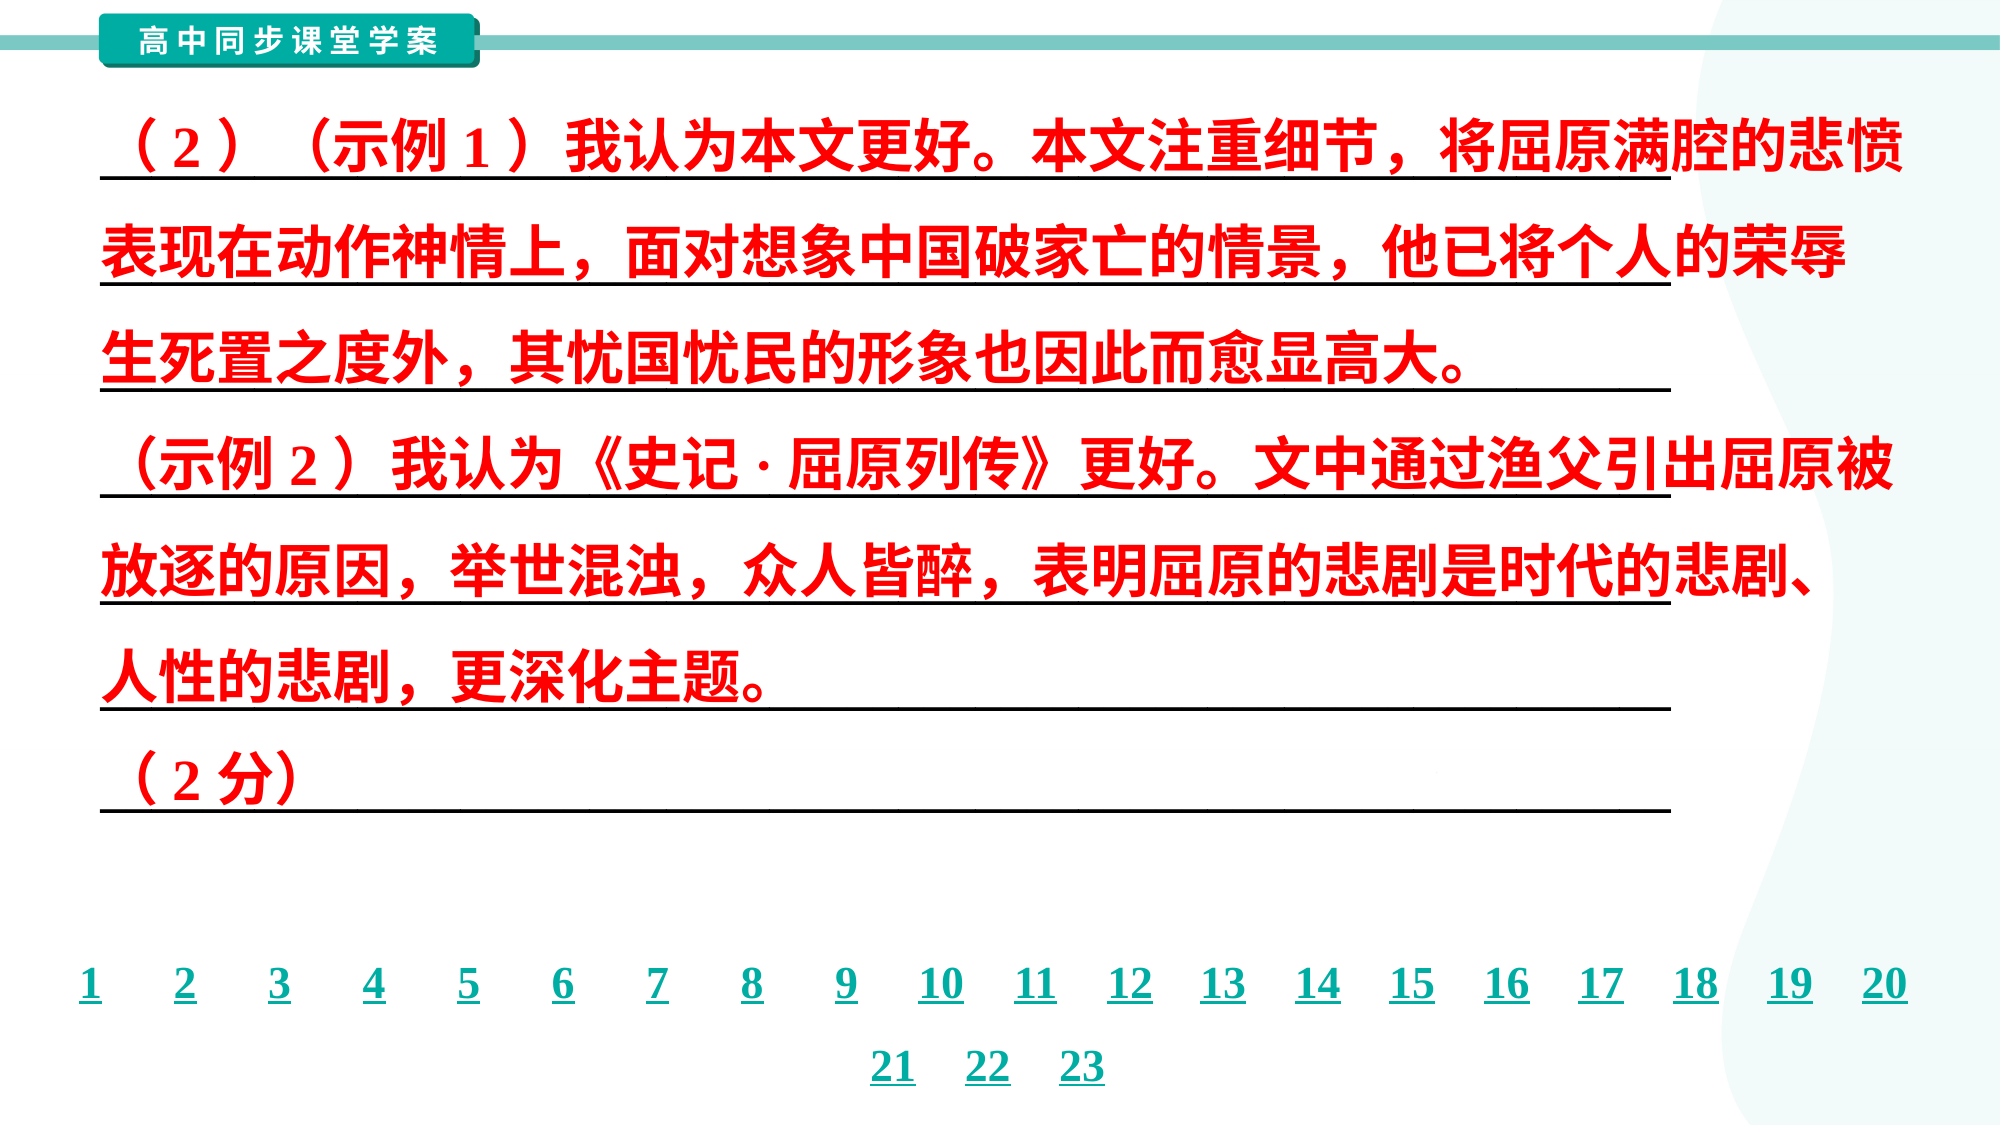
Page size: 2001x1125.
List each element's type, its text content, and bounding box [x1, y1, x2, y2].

picture [0, 0, 2000, 1125]
text_box （2）（示例1）我认为本文更好。本文注重细节，将屈原满腔的悲愤 表现在动作神情上，面对想象中国破家亡的情景，他已将个人的荣辱 生死置之度外，其忧国忧民的形象也因此而愈显高大。 （示例2）我认为《史记·屈原列传》更好。文中通过渔父引出屈原被 放逐的原因，举世混浊，众人皆醉，表明屈原的悲剧是时代的悲剧、 人性的悲剧，更深化主题。 （2分） [100, 72, 1899, 801]
